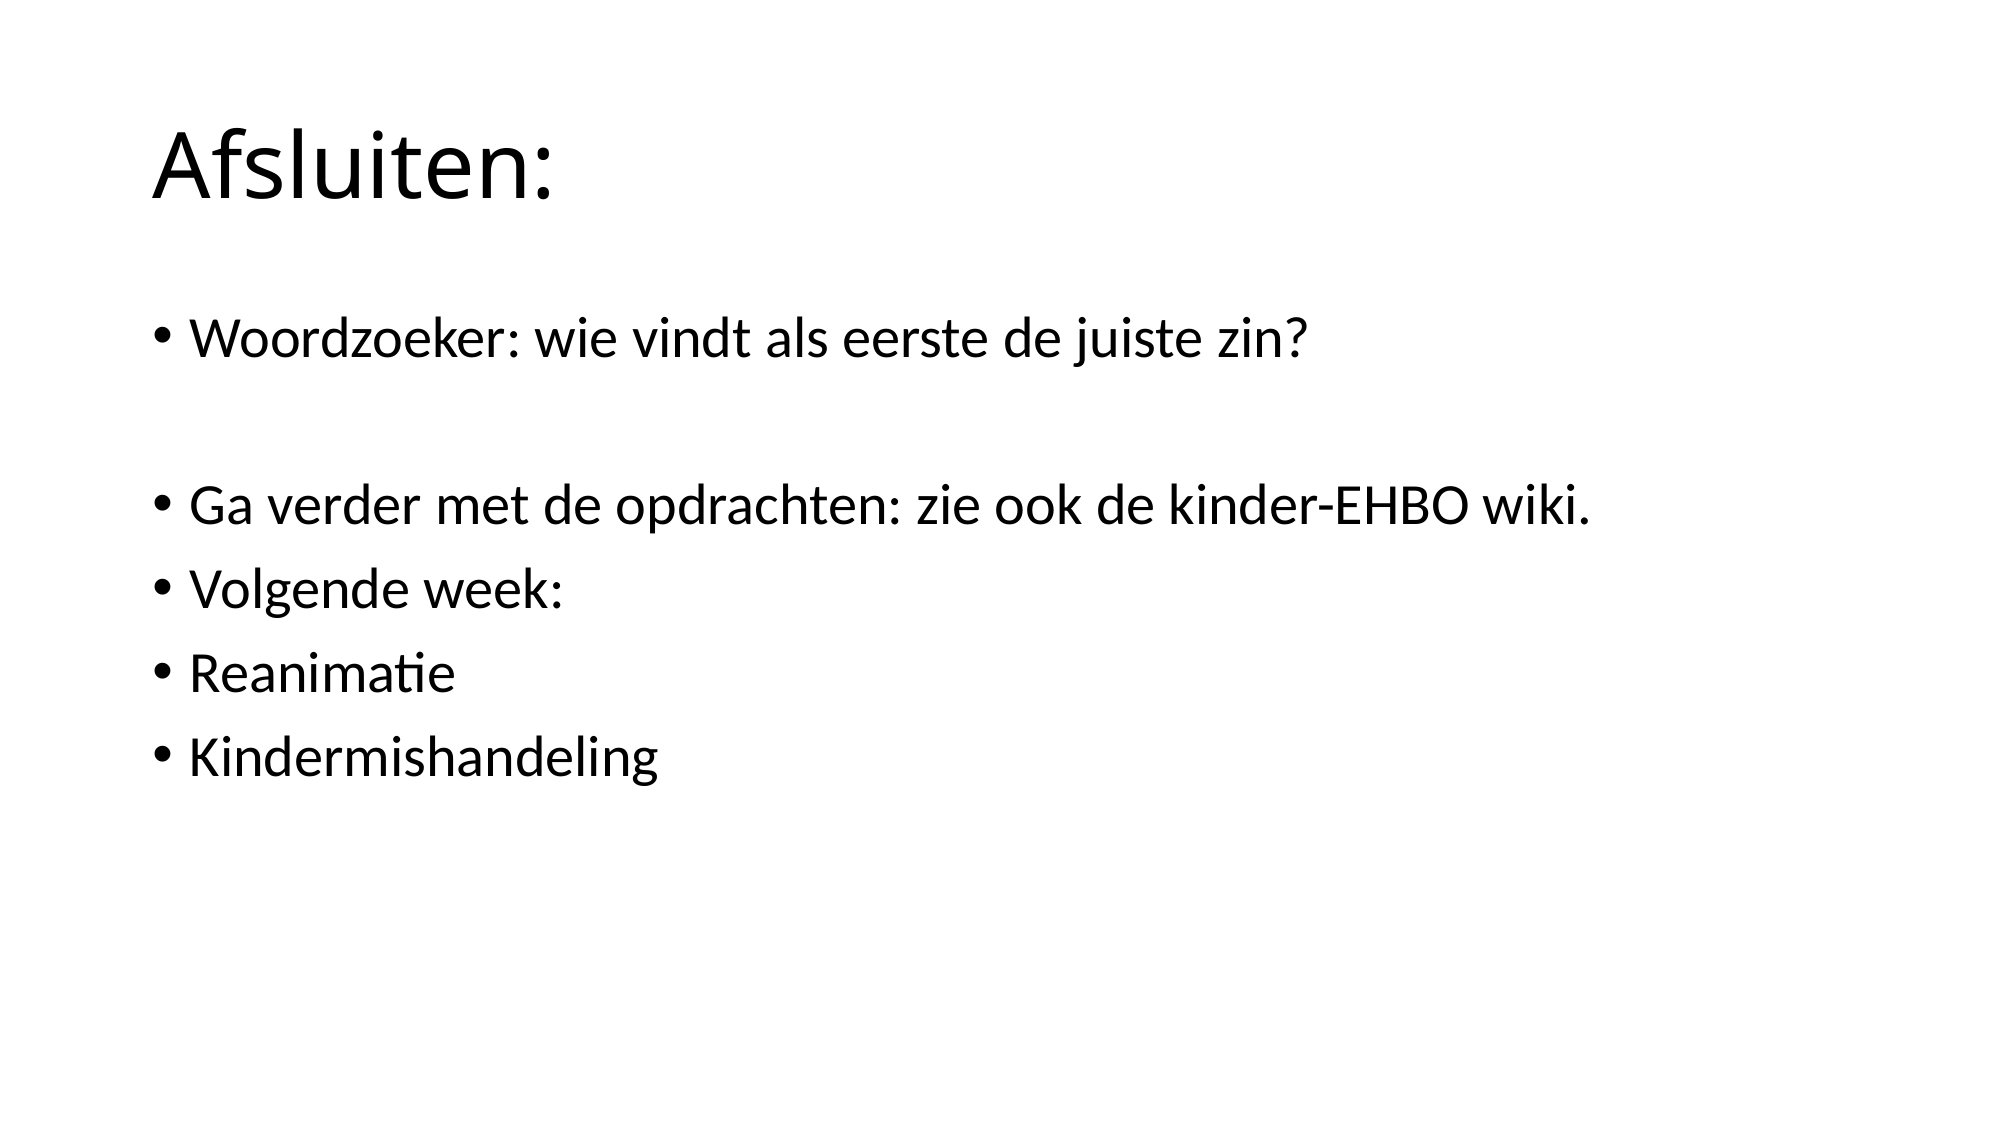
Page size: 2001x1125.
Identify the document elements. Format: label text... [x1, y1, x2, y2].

title Afsluiten: [137, 59, 1863, 278]
list Woordzoeker: wie vindt als eerste de juiste zin? Ga verder met de opdrachten: zie ook de kinder-EHBO wiki. Volgende week: Reanimatie Kindermishandeling [137, 299, 1863, 1014]
